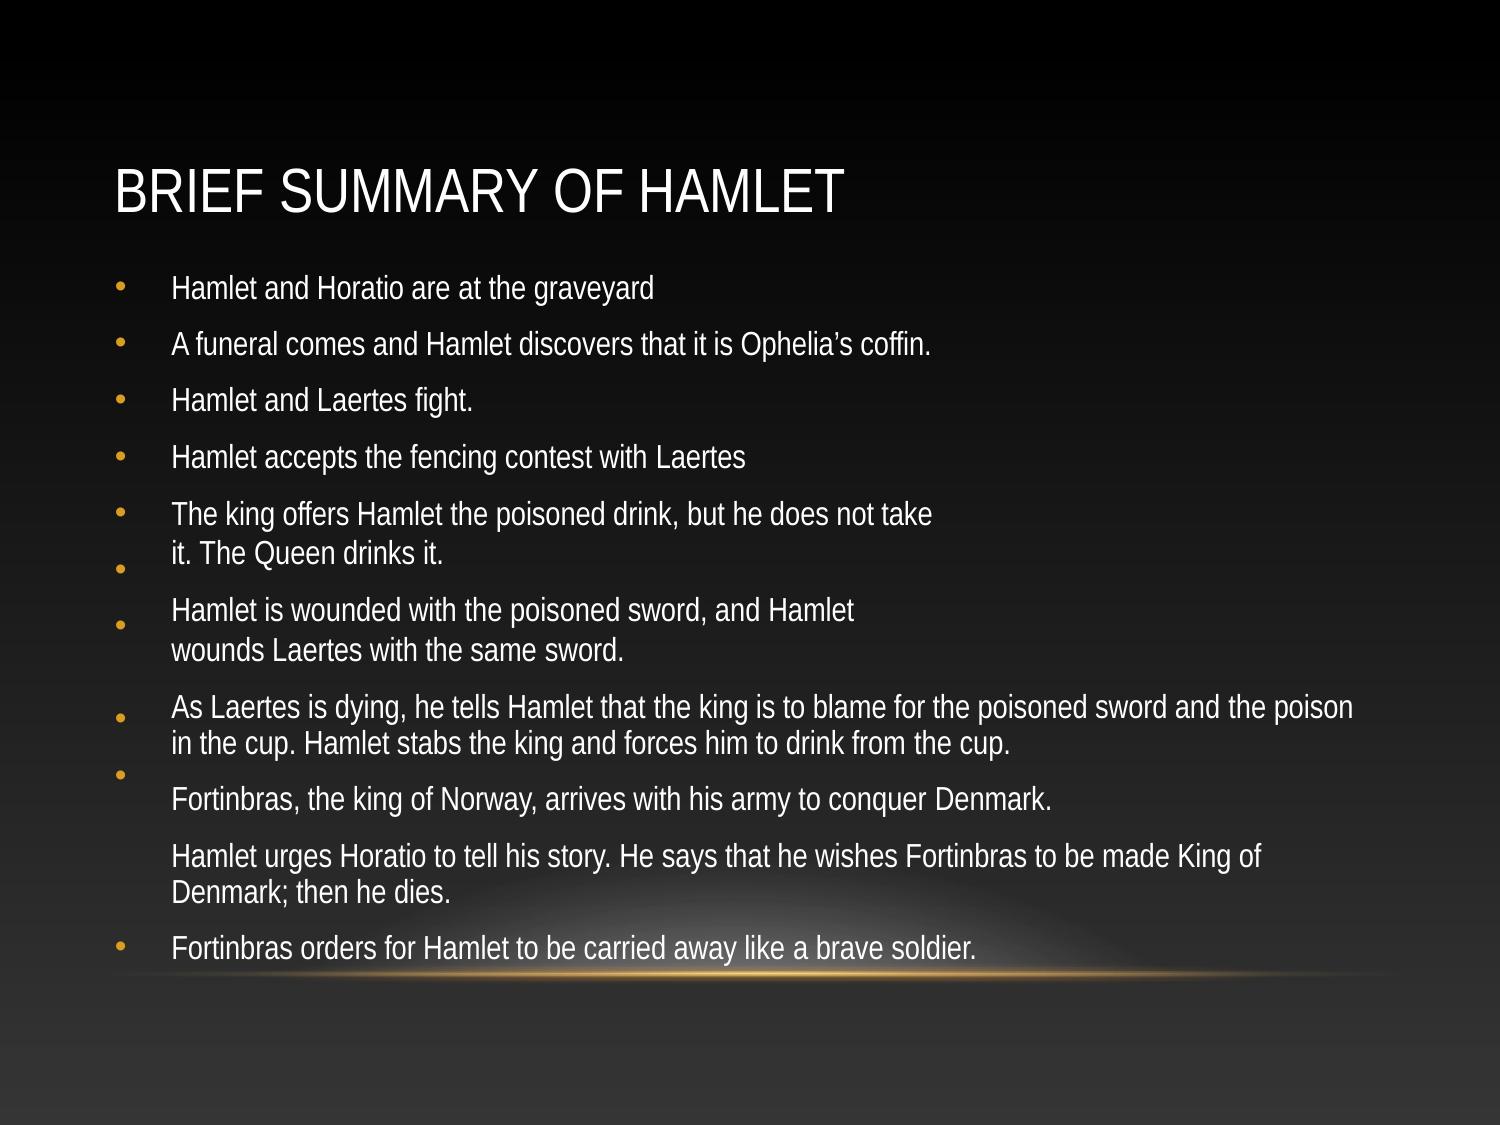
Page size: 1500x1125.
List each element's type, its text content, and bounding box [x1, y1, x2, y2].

title BRIEF SUMMARY OF HAMLET [112, 147, 852, 247]
list Hamlet and Horatio are at the graveyard A funeral comes and Hamlet discovers that it is Ophelia’s coffin. Hamlet and Laertes fight. Hamlet accepts the fencing contest with Laertes The king offers Hamlet the poisoned drink, but he does not take it. The Queen drinks it. Hamlet is wounded with the poisoned sword, and Hamlet wounds Laertes with the same sword. As Laertes is dying, he tells Hamlet that the king is to blame for the poisoned sword and the poison in the cup. Hamlet stabs the king and forces him to drink from the cup. Fortinbras, the king of Norway, arrives with his army to conquer Denmark. Hamlet urges Horatio to tell his story. He says that he wishes Fortinbras to be made King of Denmark; then he dies. Fortinbras orders for Hamlet to be carried away like a brave soldier. [112, 247, 1366, 967]
picture [0, 0, 1500, 1125]
